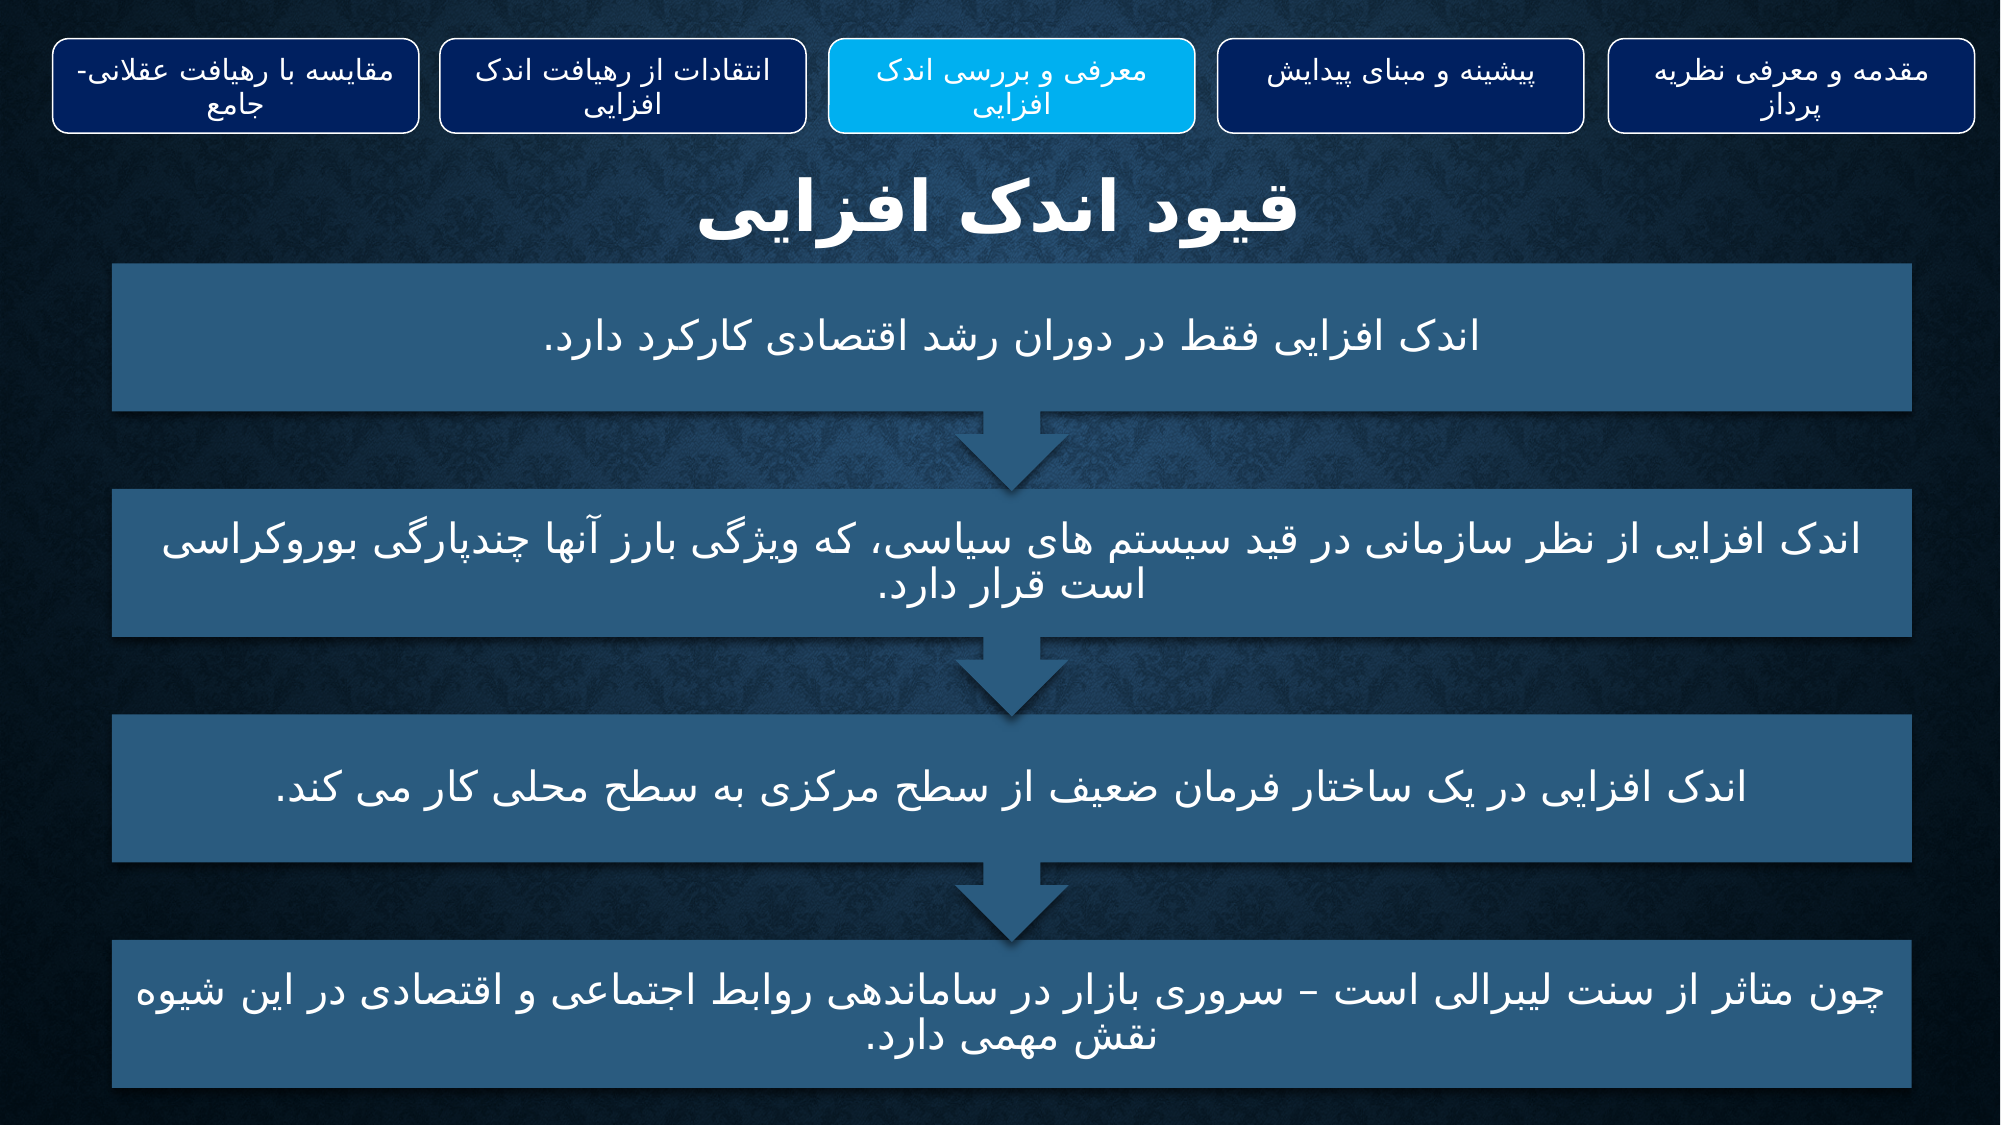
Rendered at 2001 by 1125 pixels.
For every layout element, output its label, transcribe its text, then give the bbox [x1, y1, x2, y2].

text_box انتقادات از رهیافت اندک افزایی [439, 38, 807, 134]
text_box مقایسه با رهیافت عقلانی-جامع [52, 38, 419, 134]
text_box مقدمه و معرفی نظریه پرداز [1608, 38, 1975, 134]
text_box معرفی و بررسی اندک افزایی [828, 38, 1195, 134]
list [111, 262, 1913, 1089]
text_box پیشینه و مبنای پیدایش [1217, 38, 1584, 134]
title قیود اندک افزایی [149, 99, 1849, 261]
